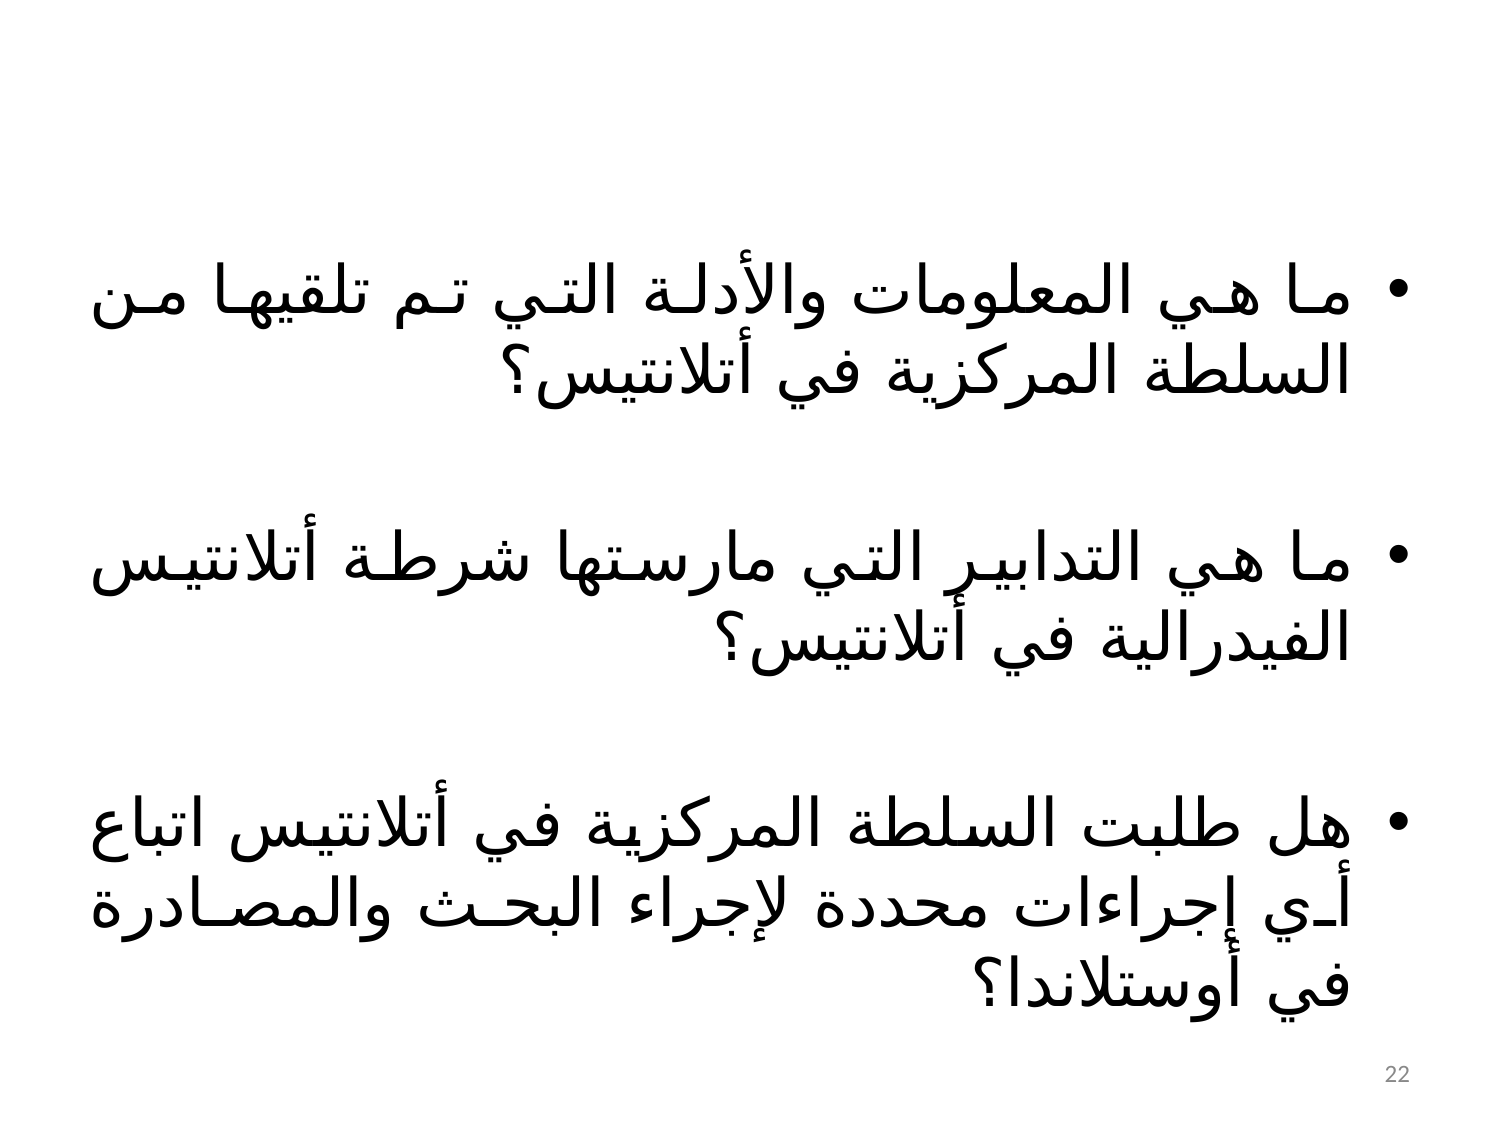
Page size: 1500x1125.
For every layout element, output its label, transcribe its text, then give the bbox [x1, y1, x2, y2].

text_box ما هي المعلومات والأدلة التي تم تلقيها من السلطة المركزية في أتلانتيس؟ ما هي التدابير التي مارستها شرطة أتلانتيس الفيدرالية في أتلانتيس؟ هل طلبت السلطة المركزية في أتلانتيس اتباع أي إجراءات محددة لإجراء البحث والمصادرة في أوستلاندا؟ [74, 239, 1425, 1116]
slide_number 22 [1074, 1042, 1425, 1103]
